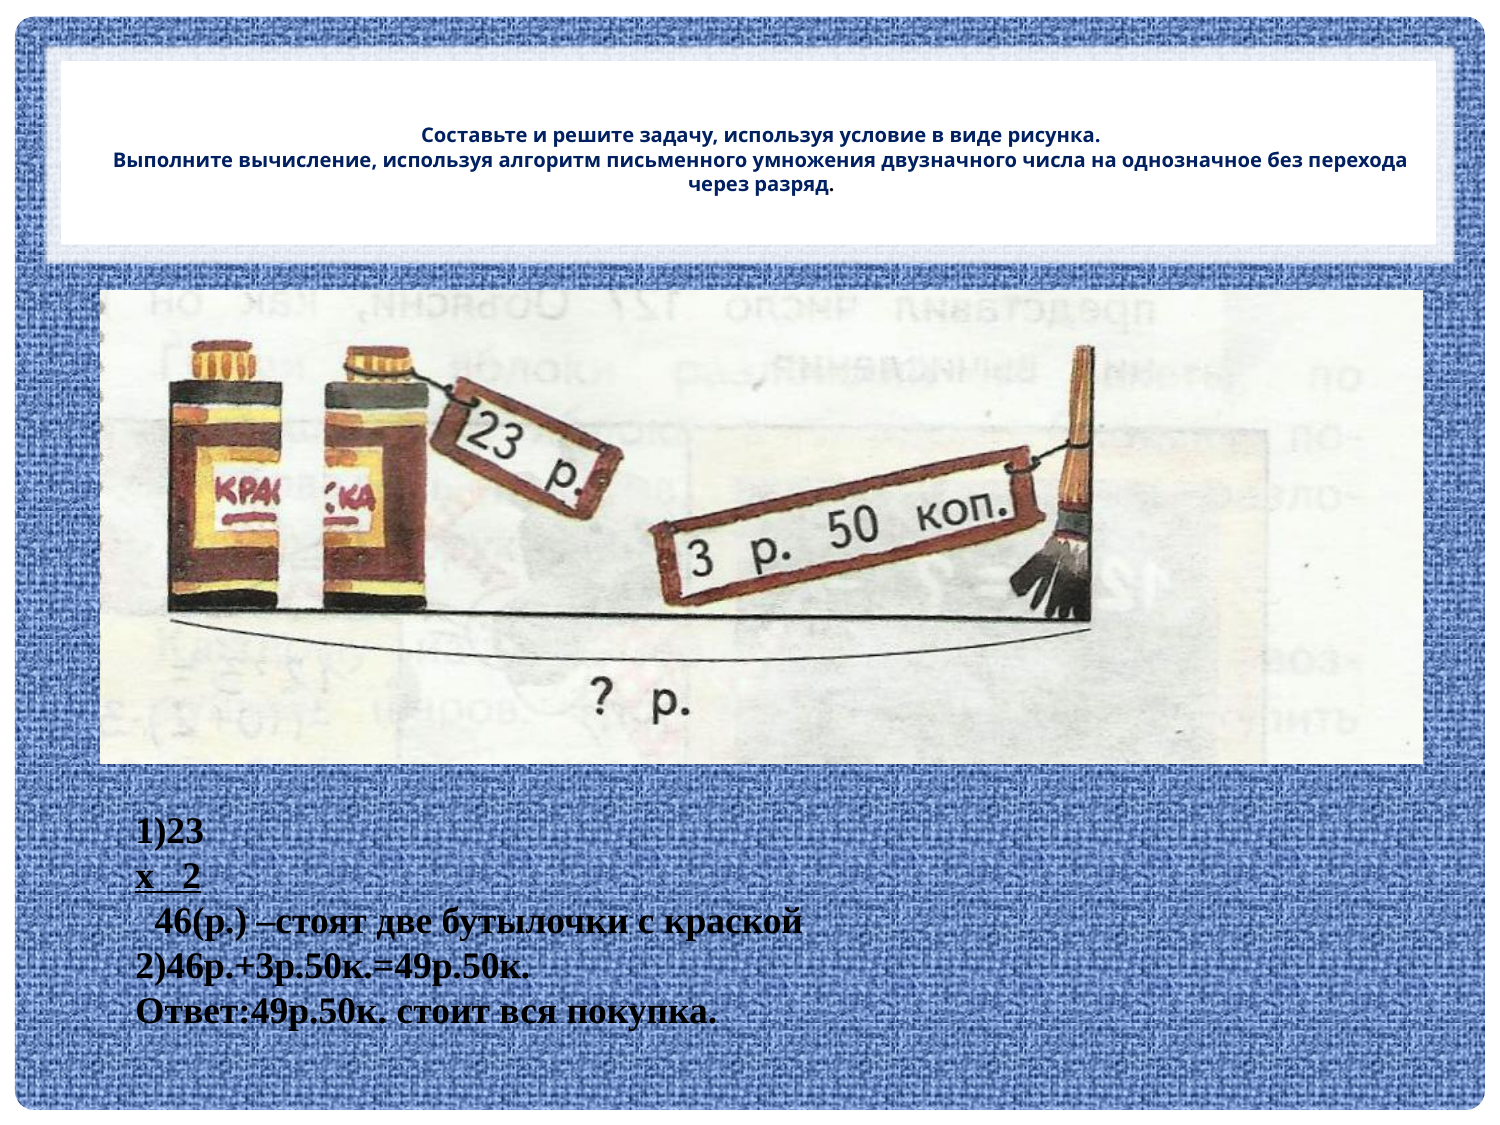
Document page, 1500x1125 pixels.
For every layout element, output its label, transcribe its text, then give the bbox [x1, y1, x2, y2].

picture [14, 16, 1485, 1110]
title Составьте и решите задачу, используя условие в виде рисунка. Выполните вычисление, используя алгоритм письменного умножения двузначного числа на однозначное без перехода через разряд. [69, 42, 1425, 256]
text_box 1)23 x 2 46(р.) –стоят две бутылочки с краской 2)46р.+3р.50к.=49р.50к. Ответ:49р.50к. стоит вся покупка. [120, 798, 1389, 1039]
